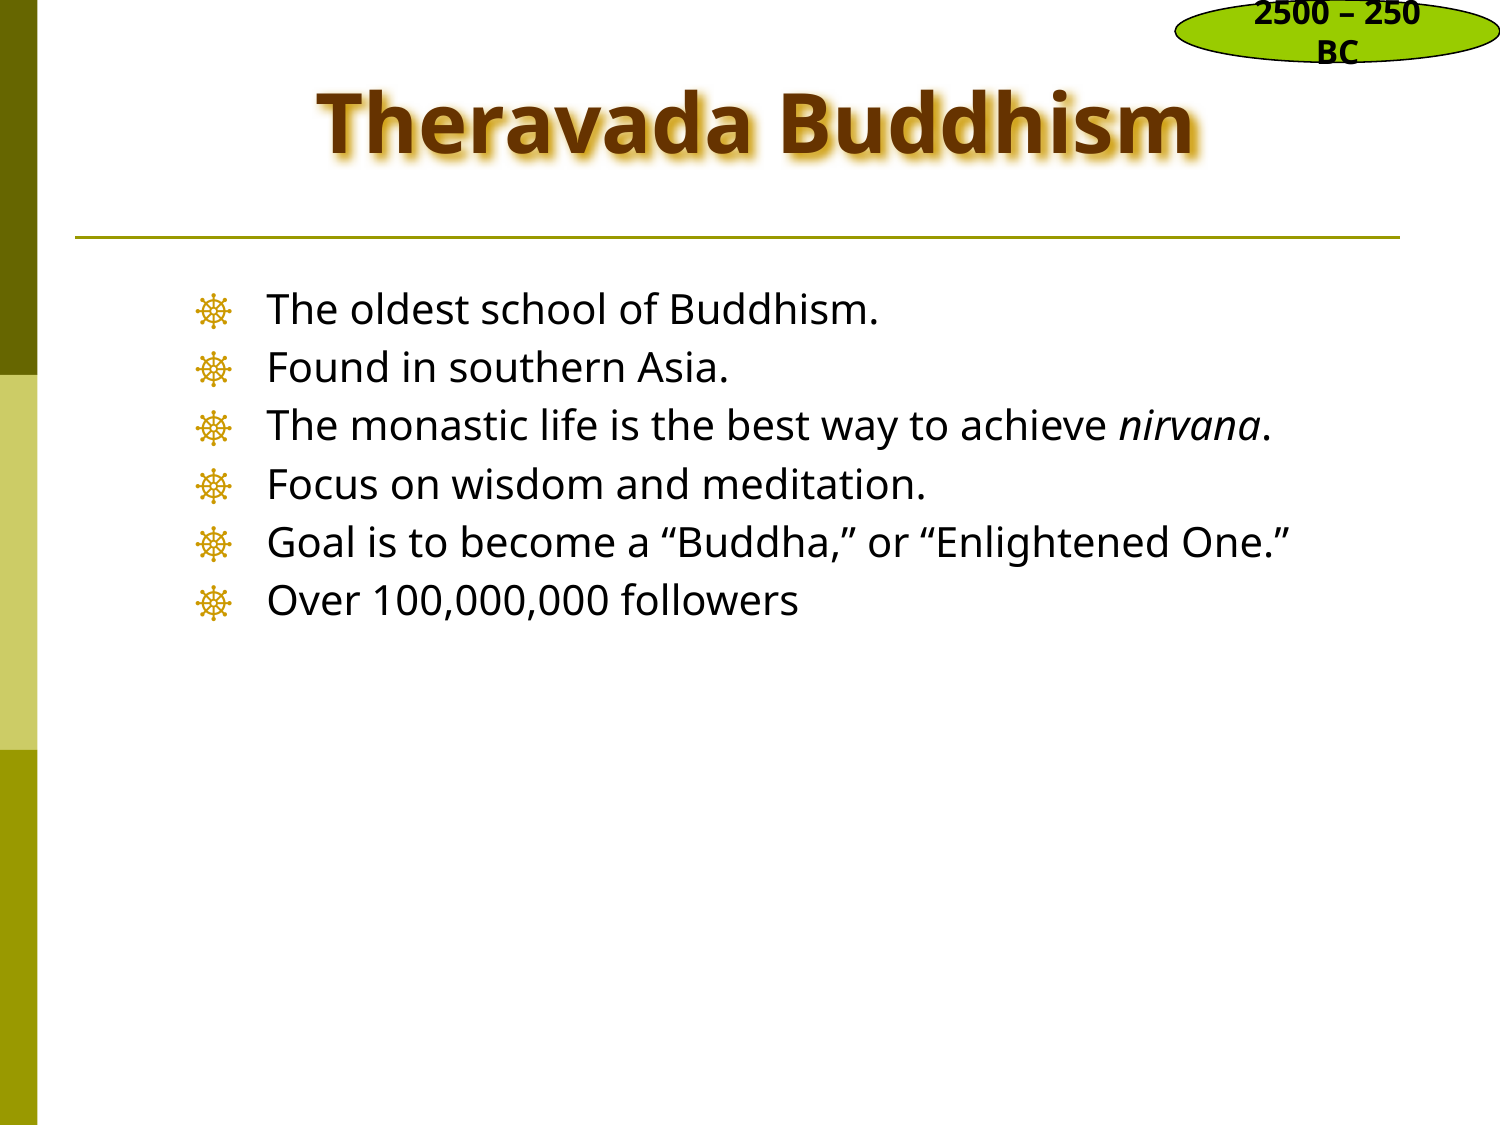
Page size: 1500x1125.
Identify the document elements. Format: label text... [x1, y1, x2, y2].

text_box The oldest school of Buddhism. Found in southern Asia. The monastic life is the best way to achieve nirvana. Focus on wisdom and meditation. Goal is to become a “Buddha,” or “Enlightened One.” Over 100,000,000 followers today. [174, 274, 1400, 813]
text_box 2500 – 250 BC [1175, 0, 1500, 63]
text_box Theravada Buddhism [174, 62, 1338, 178]
